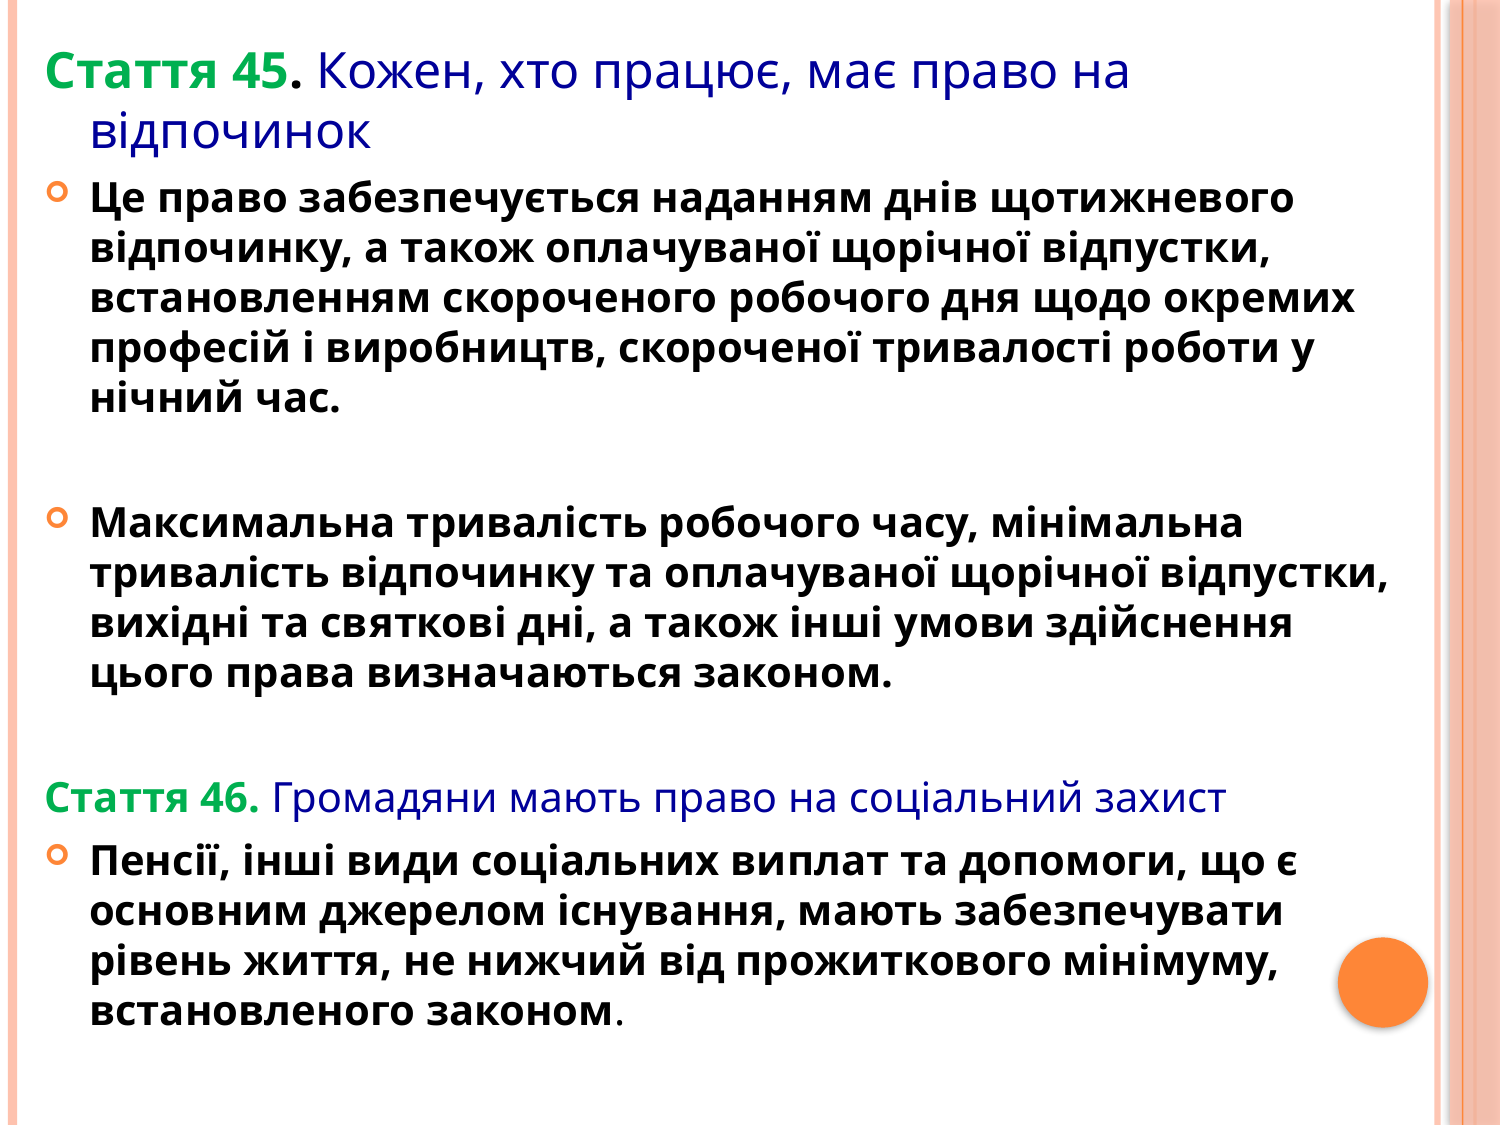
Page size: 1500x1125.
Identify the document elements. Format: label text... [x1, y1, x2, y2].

list Стаття 45. Кожен, хто працює, має право на відпочинок Це право забезпечується наданням днів щотижневого відпочинку, а також оплачуваної щорічної відпустки, встановленням скороченого робочого дня щодо окремих професій і виробництв, скороченої тривалості роботи у нічний час. Максимальна тривалість робочого часу, мінімальна тривалість відпочинку та оплачуваної щорічної відпустки, вихідні та святкові дні, а також інші умови здійснення цього права визначаються законом. Стаття 46. Громадяни мають право на соціальний захист Пенсії, інші види соціальних виплат та допомоги, що є основним джерелом існування, мають забезпечувати рівень життя, не нижчий від прожиткового мінімуму, встановленого законом. [29, 30, 1436, 1059]
